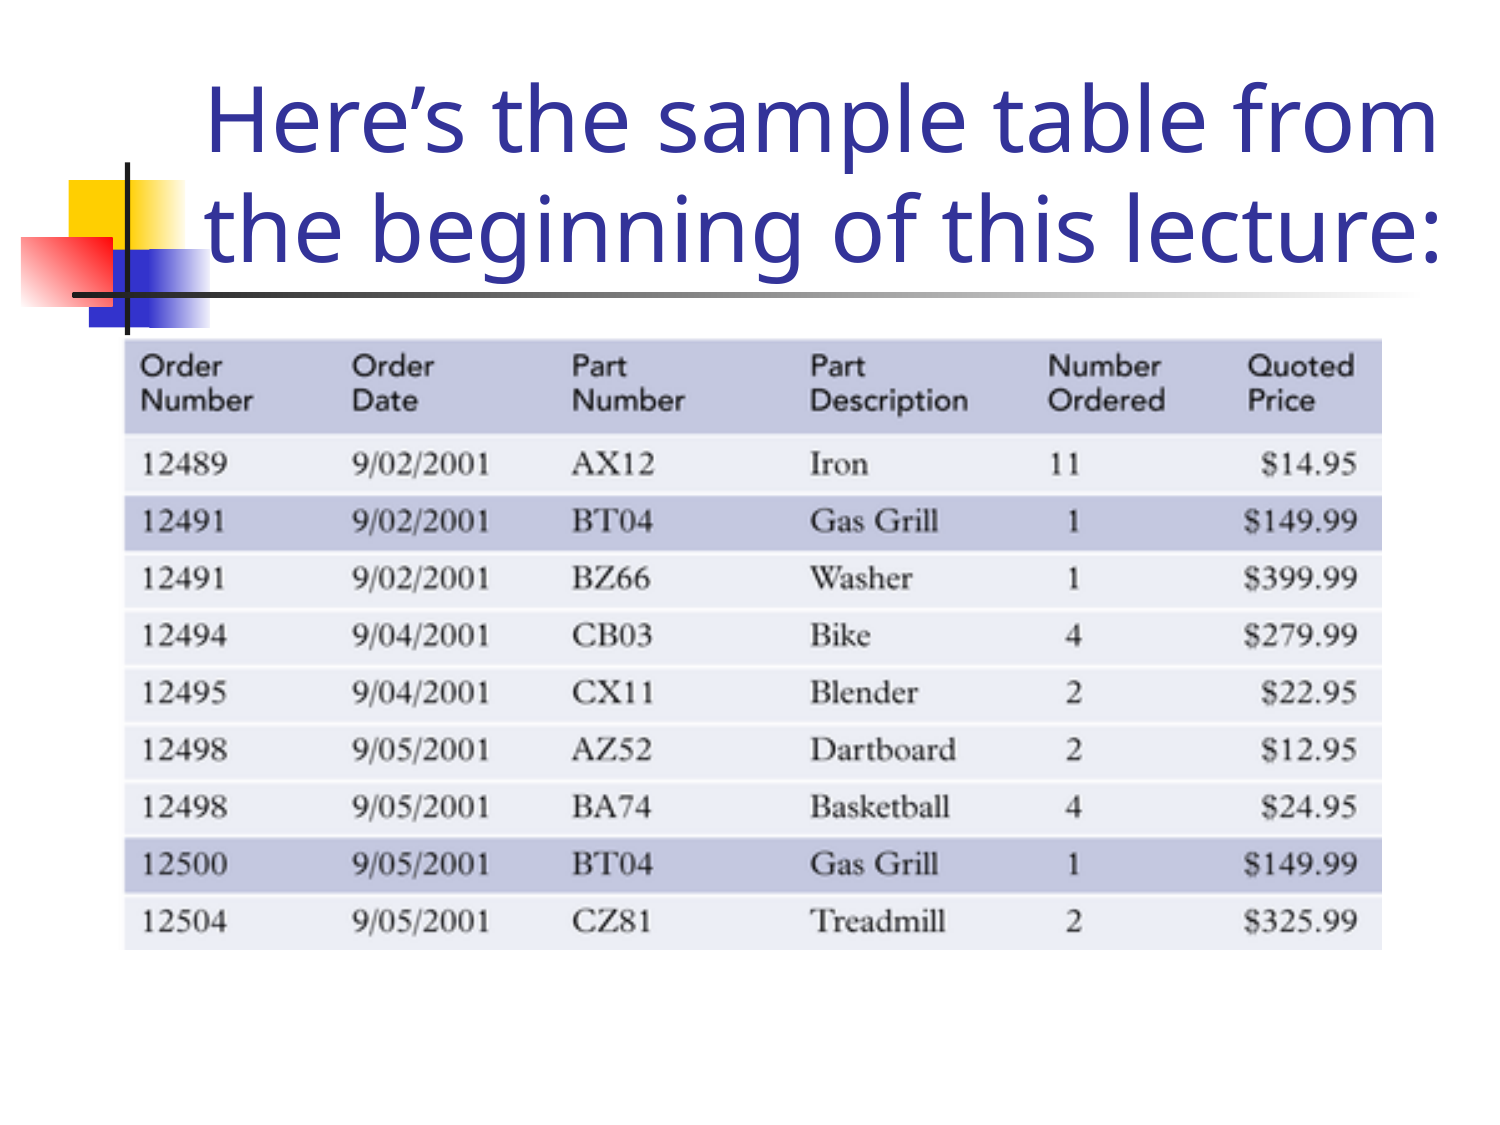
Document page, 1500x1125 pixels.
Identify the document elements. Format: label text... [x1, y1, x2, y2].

title Here’s the sample table from the beginning of this lecture: [188, 101, 1468, 289]
picture [118, 337, 1382, 951]
